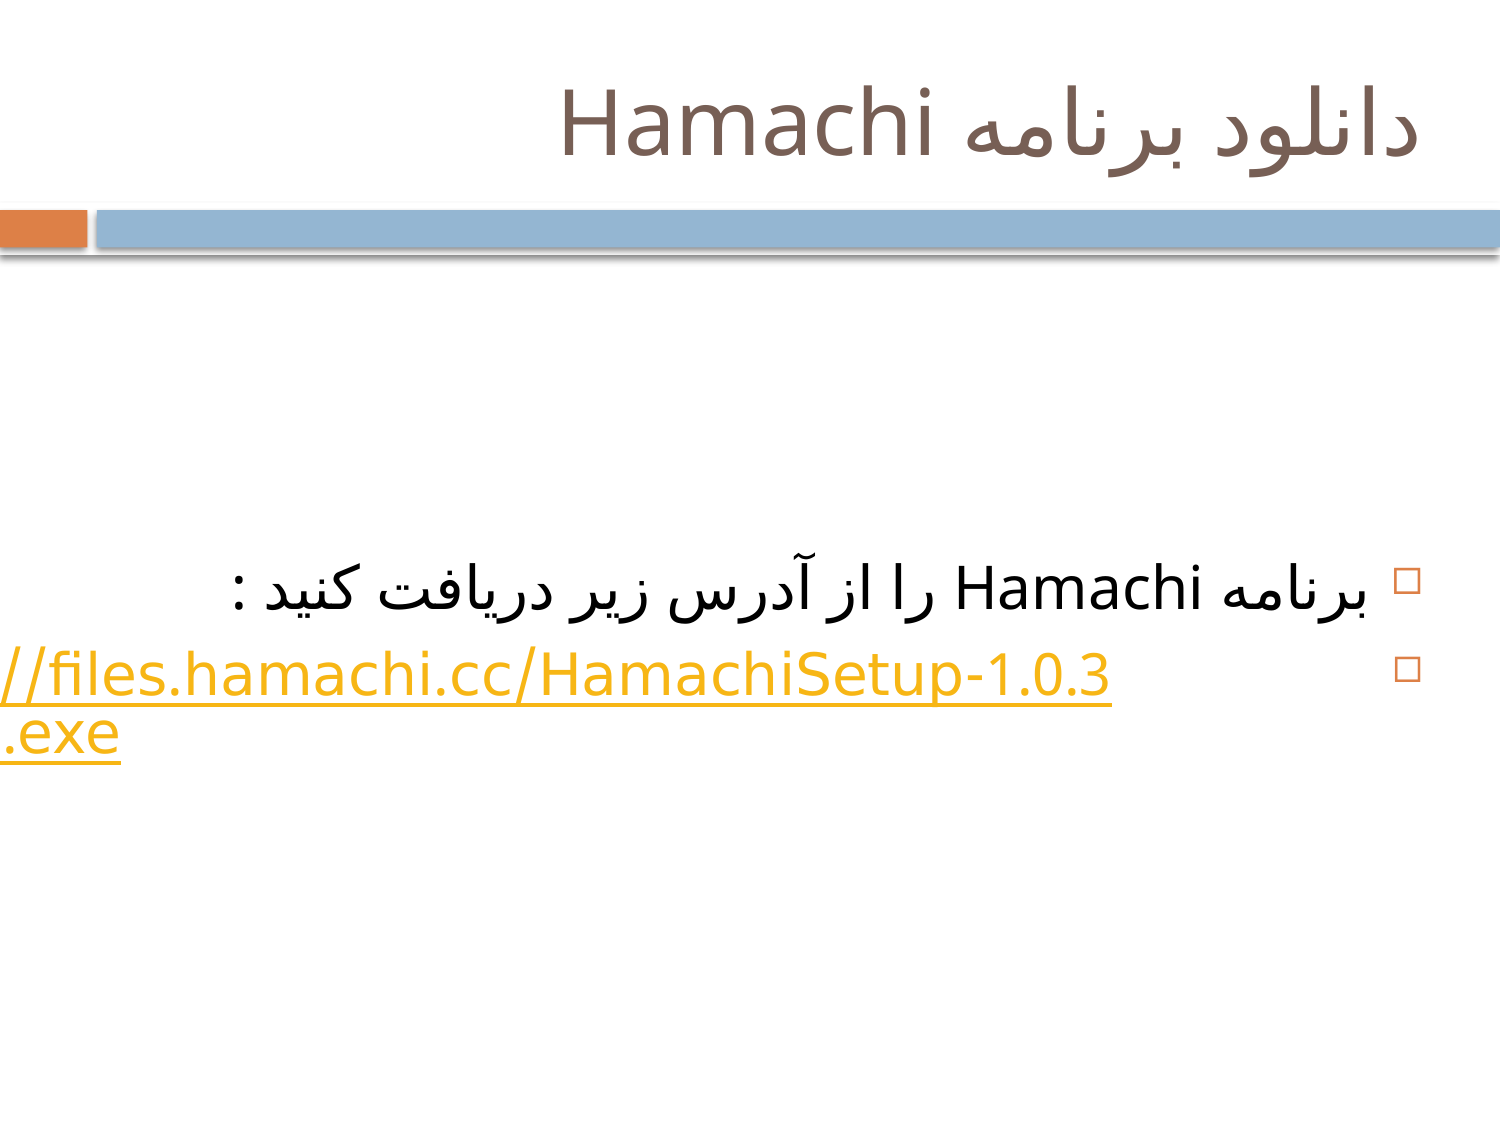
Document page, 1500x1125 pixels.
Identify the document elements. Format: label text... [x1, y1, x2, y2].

list برنامه Hamachi را از آدرس زیر دریافت کنید : http://files.hamachi.cc/HamachiSetup-1.0.3.0-en.exe [100, 262, 1438, 1000]
title دانلود برنامه Hamachi [100, 37, 1438, 200]
